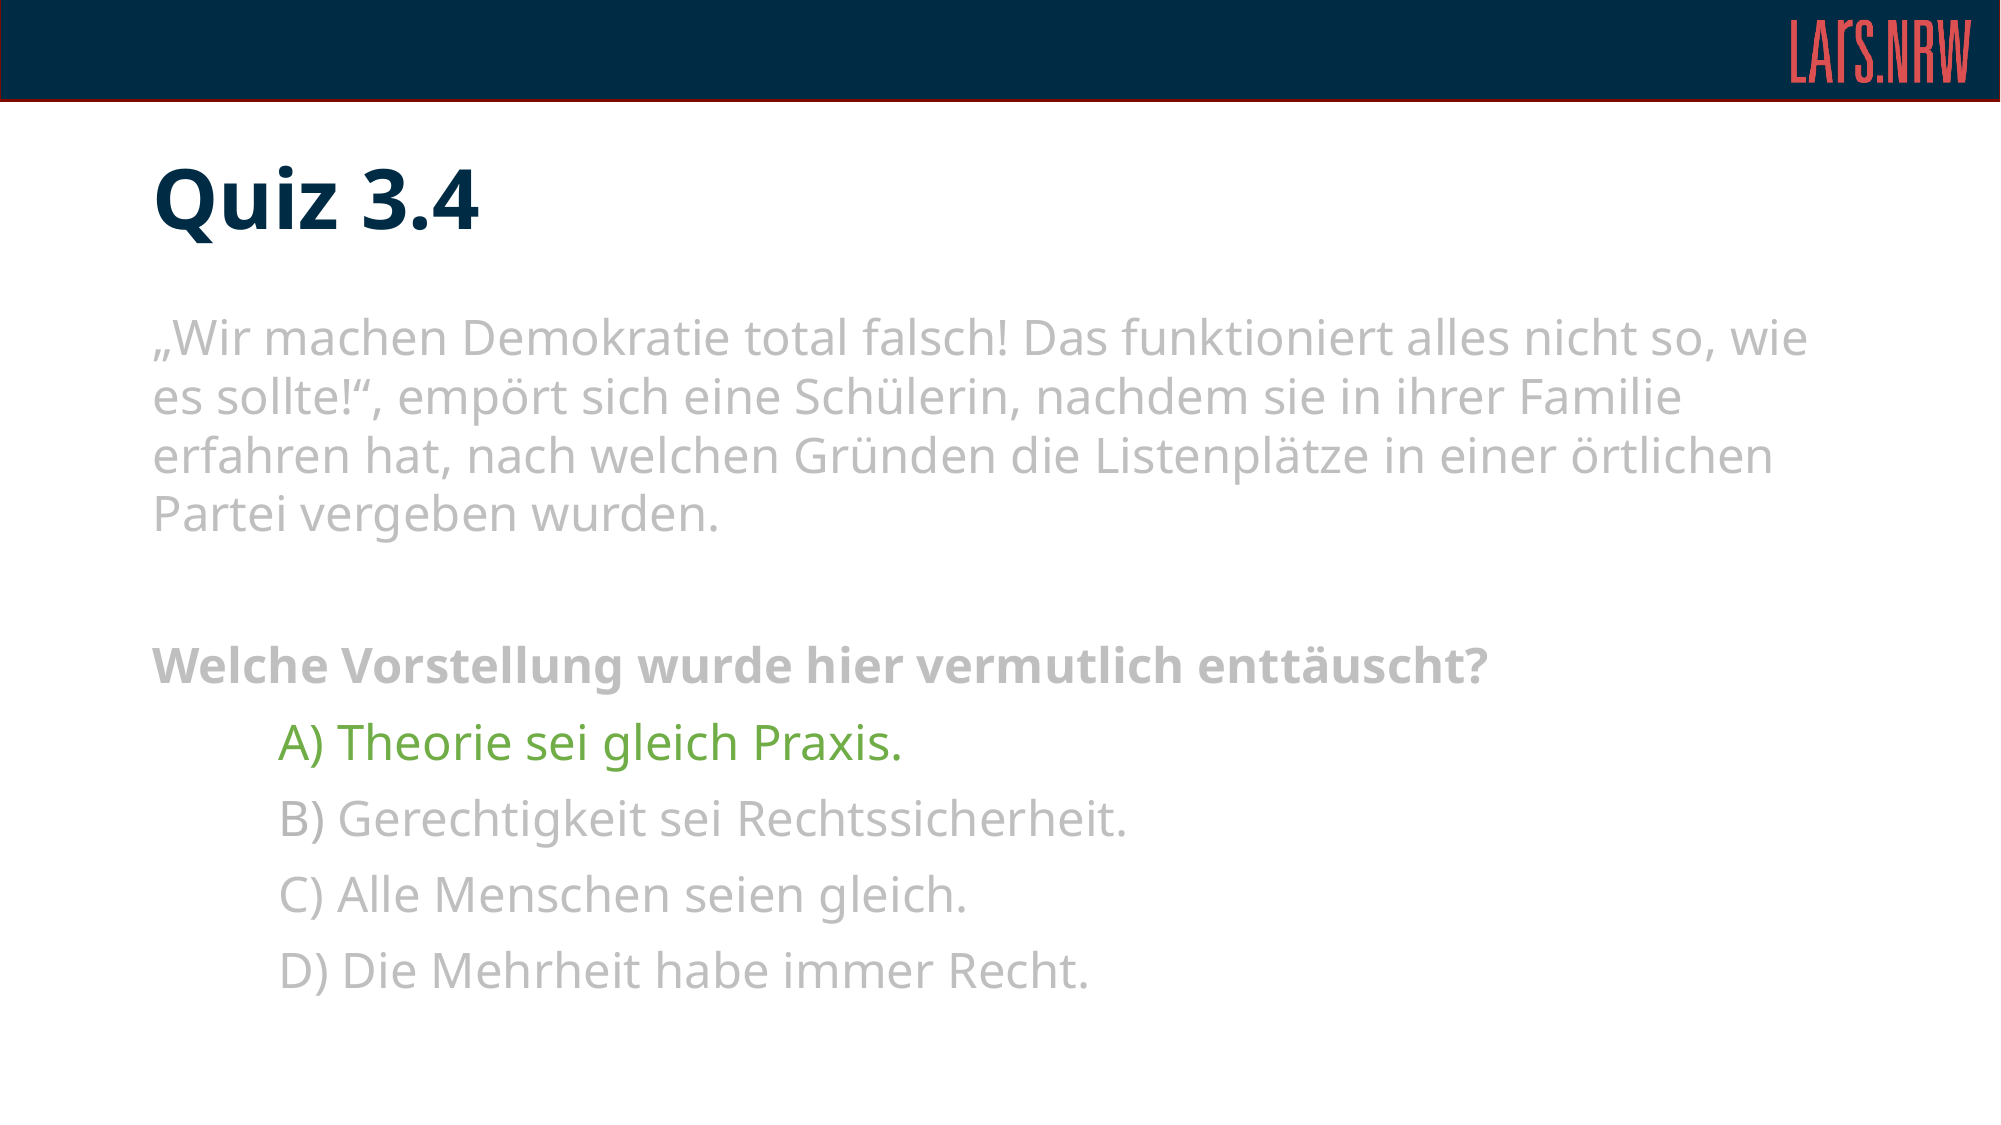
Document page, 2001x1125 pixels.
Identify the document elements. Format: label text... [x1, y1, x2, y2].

list „Wir machen Demokratie total falsch! Das funktioniert alles nicht so, wie es sollte!“, empört sich eine Schülerin, nachdem sie in ihrer Familie erfahren hat, nach welchen Gründen die Listenplätze in einer örtlichen Partei vergeben wurden. Welche Vorstellung wurde hier vermutlich enttäuscht? A) Theorie sei gleich Praxis. B) Gerechtigkeit sei Rechtssicherheit. C) Alle Menschen seien gleich. D) Die Mehrheit habe immer Recht. [137, 299, 1863, 1014]
picture [1773, 6, 1977, 99]
title Quiz 3.4 [137, 128, 1863, 278]
